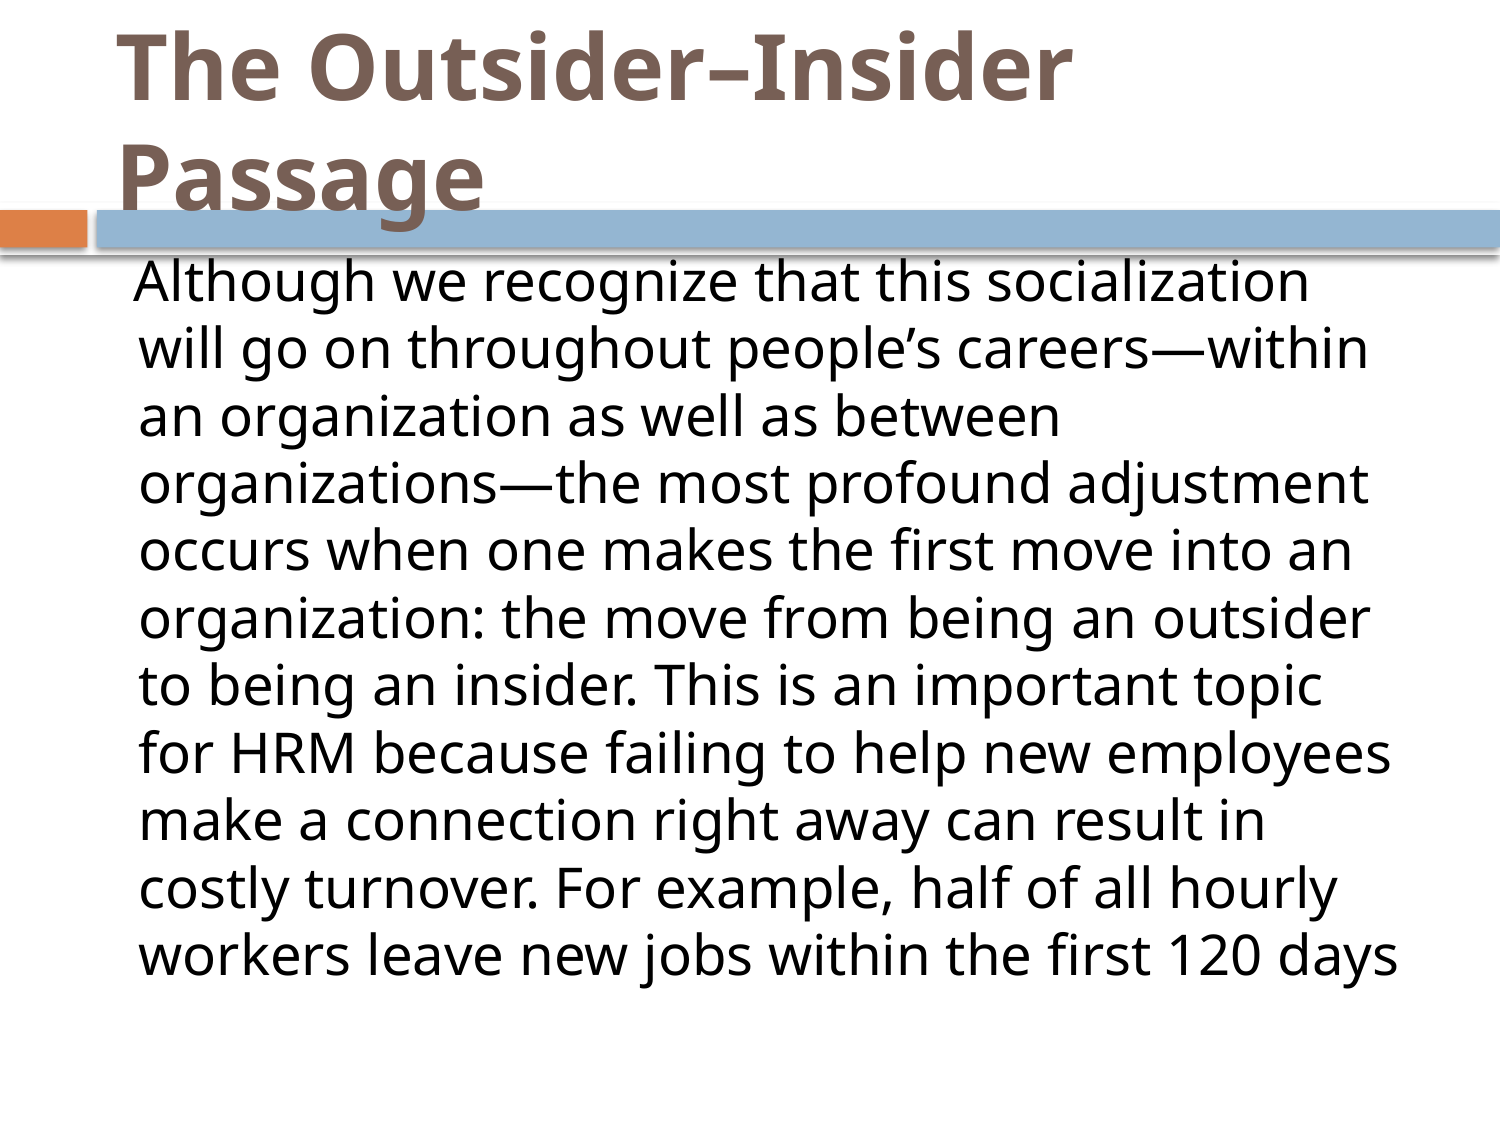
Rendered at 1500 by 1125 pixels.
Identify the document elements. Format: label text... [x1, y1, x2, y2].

title The Outsider–Insider Passage [100, 37, 1438, 200]
list Although we recognize that this socialization will go on throughout people’s careers—within an organization as well as between organizations—the most profound adjustment occurs when one makes the first move into an organization: the move from being an outsider to being an insider. This is an important topic for HRM because failing to help new employees make a connection right away can result in costly turnover. For example, half of all hourly workers leave new jobs within the first 120 days [75, 237, 1425, 1050]
